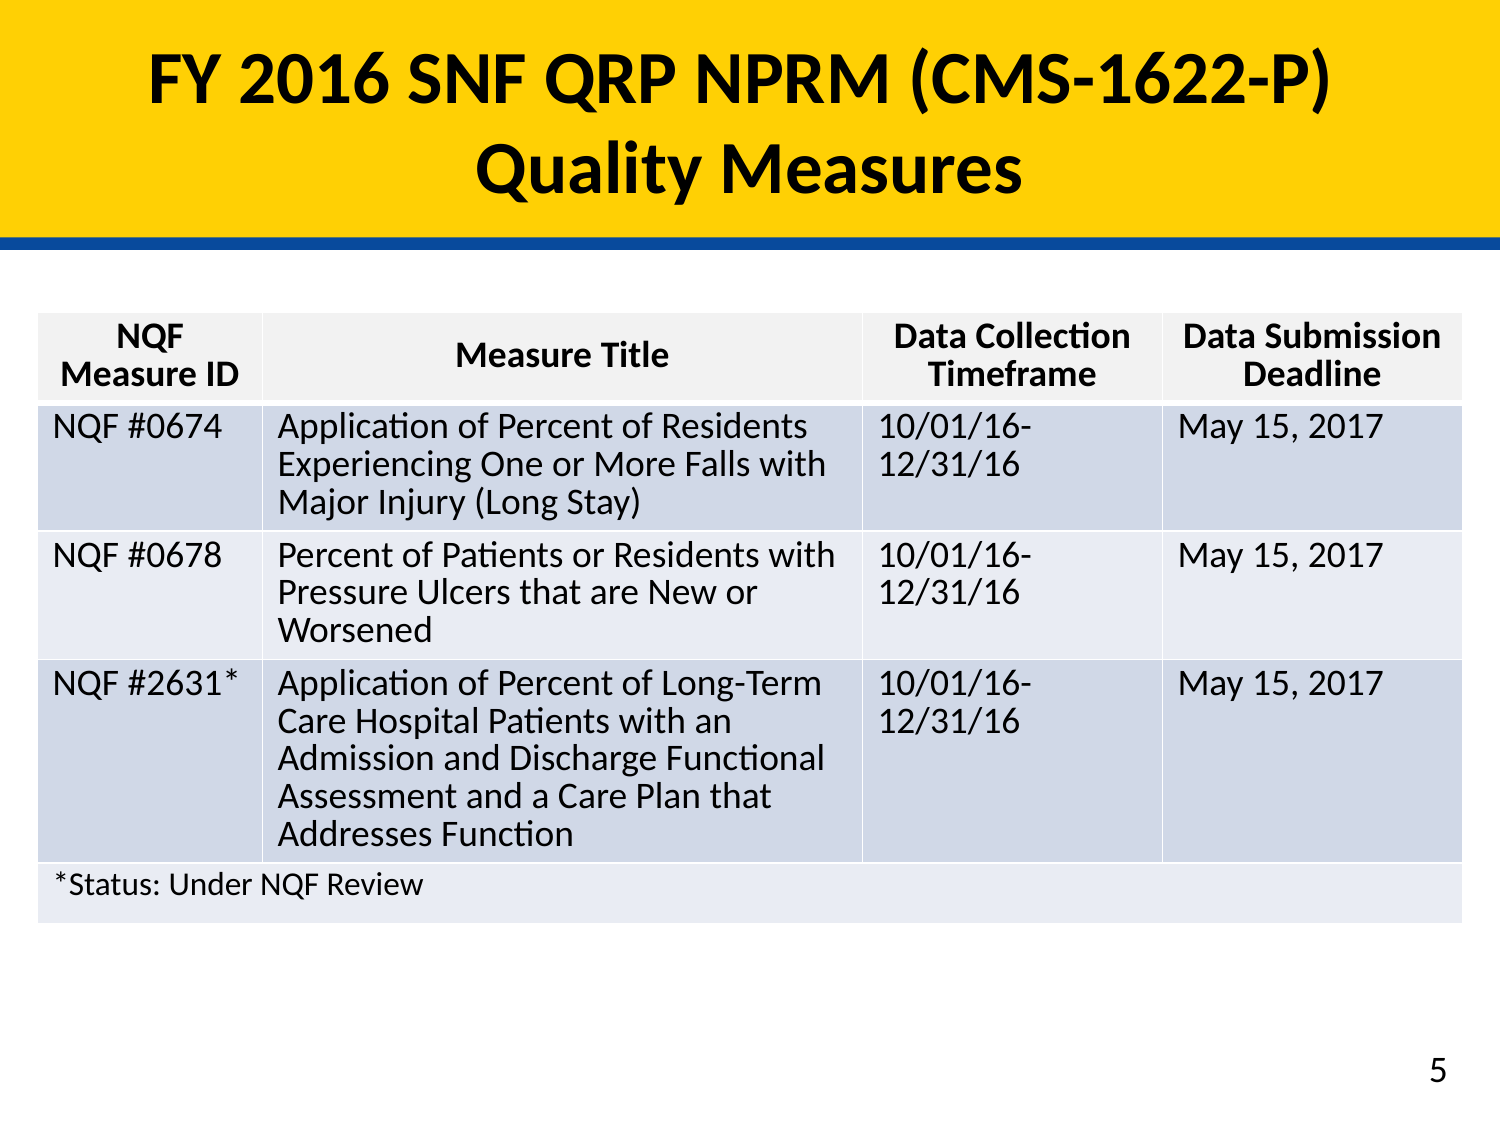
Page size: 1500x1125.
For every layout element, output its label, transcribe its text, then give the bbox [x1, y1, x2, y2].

text_box 5 [49, 1037, 1463, 1098]
table_cell May 15, 2017 [1163, 532, 1462, 659]
table_cell May 15, 2017 [1163, 406, 1462, 530]
table_cell 10/01/16-12/31/16 [863, 532, 1162, 659]
title FY 2016 SNF QRP NPRM (CMS-1622-P) Quality Measures [0, 0, 1500, 238]
table_cell NQF #0674 [38, 406, 262, 530]
table_cell May 15, 2017 [1163, 660, 1462, 862]
table_header Measure Title [263, 313, 862, 400]
table_header Data Submission Deadline [1163, 313, 1462, 400]
table_cell NQF #2631* [38, 660, 262, 862]
table_cell Application of Percent of Residents Experiencing One or More Falls with Major Injury (Long Stay) [263, 406, 862, 530]
table_header Data Collection Timeframe [863, 313, 1162, 400]
table_cell NQF #0678 [38, 532, 262, 659]
table_cell Percent of Patients or Residents with Pressure Ulcers that are New or Worsened [263, 532, 862, 659]
table_cell 10/01/16-12/31/16 [863, 660, 1162, 862]
table_header NQF Measure ID [38, 313, 262, 400]
table_cell 10/01/16-12/31/16 [863, 406, 1162, 530]
table_cell Application of Percent of Long-Term Care Hospital Patients with an Admission and Discharge Functional Assessment and a Care Plan that Addresses Function [263, 660, 862, 862]
table_cell *Status: Under NQF Review [38, 864, 1462, 923]
